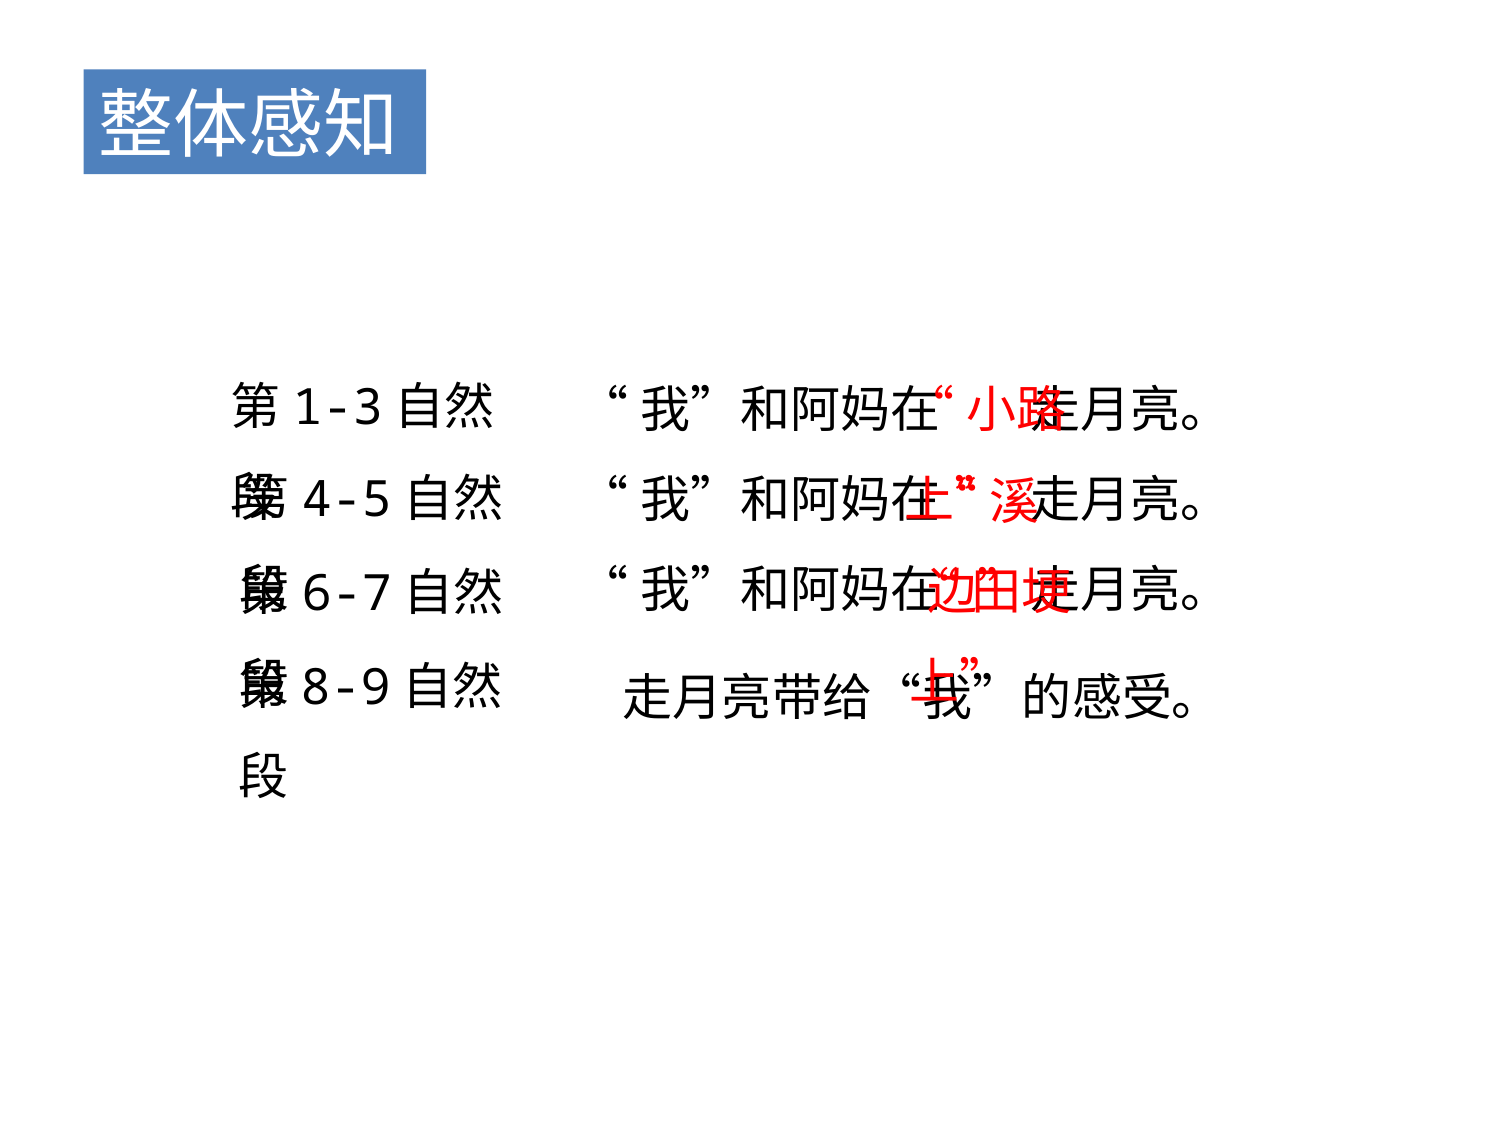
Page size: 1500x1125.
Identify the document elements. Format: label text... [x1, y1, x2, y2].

text_box 第6-7自然段 [225, 523, 566, 718]
text_box “田埂上” [894, 521, 1187, 717]
text_box “小路上” [889, 340, 1121, 535]
text_box 第4-5自然段 [225, 428, 566, 523]
text_box 整体感知 [83, 69, 427, 175]
text_box 第1-3自然段 [215, 337, 557, 533]
text_box “我”和阿妈在 走月亮。 “我”和阿妈在 走月亮。 “我”和阿妈在 走月亮。 [1121, 340, 1369, 625]
text_box “我”和阿妈在 走月亮。 “我”和阿妈在 走月亮。 “我”和阿妈在 走月亮。 [564, 340, 894, 625]
text_box “溪边” [913, 432, 1094, 521]
text_box 第8-9自然段 [223, 617, 565, 812]
text_box 走月亮带给“我”的感受。 [607, 627, 1252, 733]
